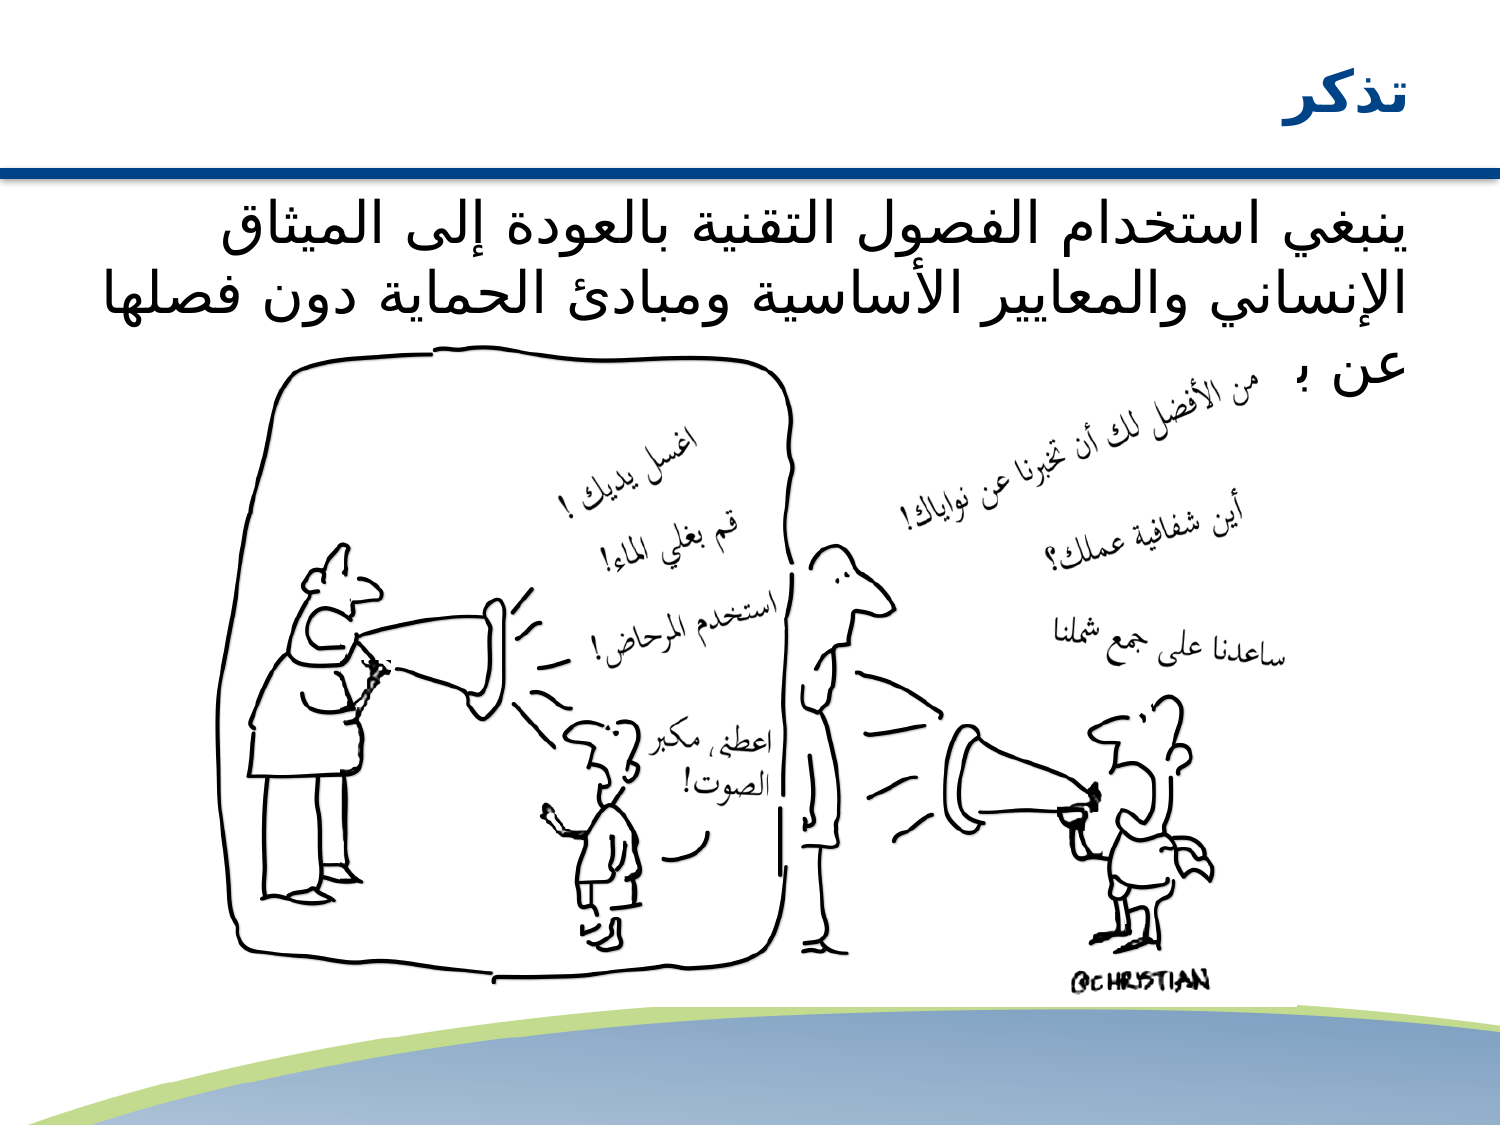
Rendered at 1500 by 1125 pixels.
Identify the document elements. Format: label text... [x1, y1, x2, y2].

title تذكر [75, 0, 1425, 177]
list ينبغي استخدام الفصول التقنية بالعودة إلى الميثاق الإنساني والمعايير الأساسية ومبادئ الحماية دون فصلها عن بعضها. [37, 177, 1425, 314]
picture [0, 334, 1500, 1125]
